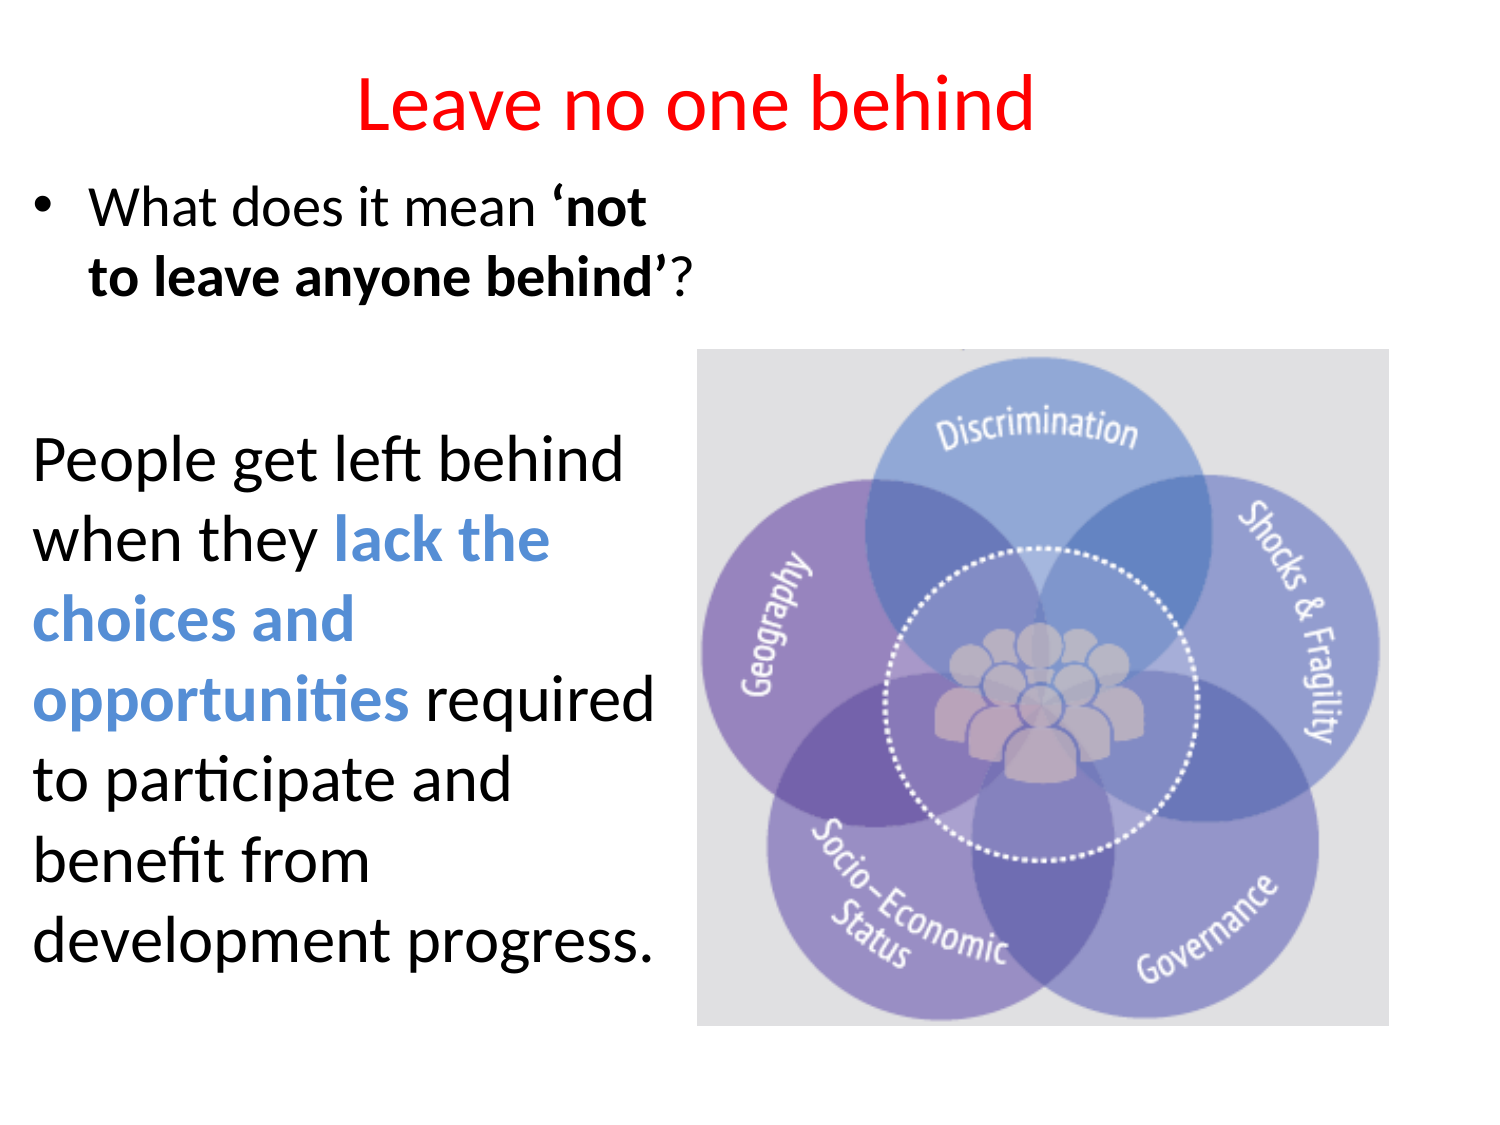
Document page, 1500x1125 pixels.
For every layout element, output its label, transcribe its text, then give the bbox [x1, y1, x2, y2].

title Leave no one behind [312, 4, 1083, 192]
list What does it mean ‘not to leave anyone behind’? People get left behind when they lack the choices and opportunities required to participate and benefit from development progress. [17, 160, 727, 1012]
picture [697, 348, 1389, 1026]
